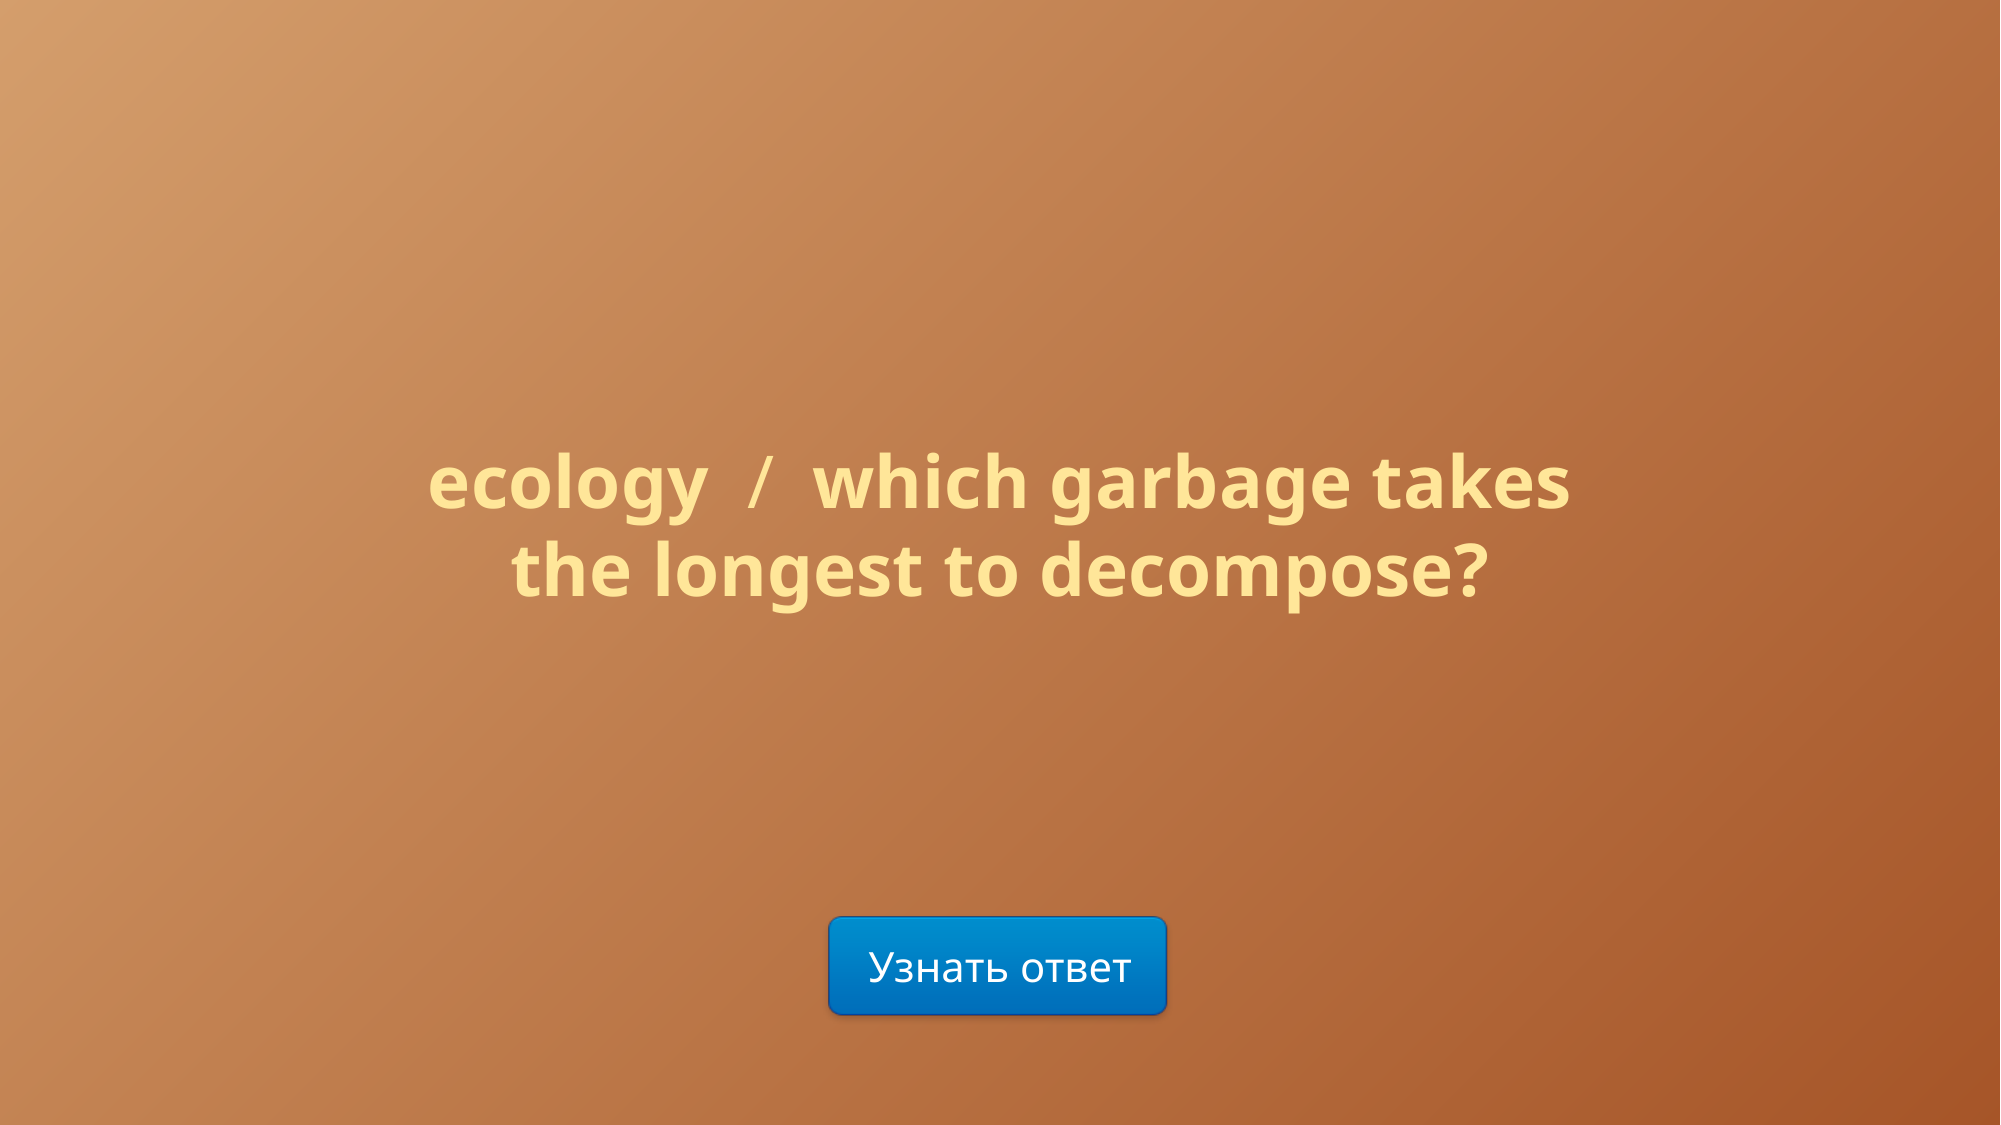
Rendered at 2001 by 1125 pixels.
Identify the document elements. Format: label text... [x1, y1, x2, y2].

text_box ecology / which garbage takes the longest to decompose? [403, 428, 1598, 619]
picture [793, 902, 1180, 1035]
